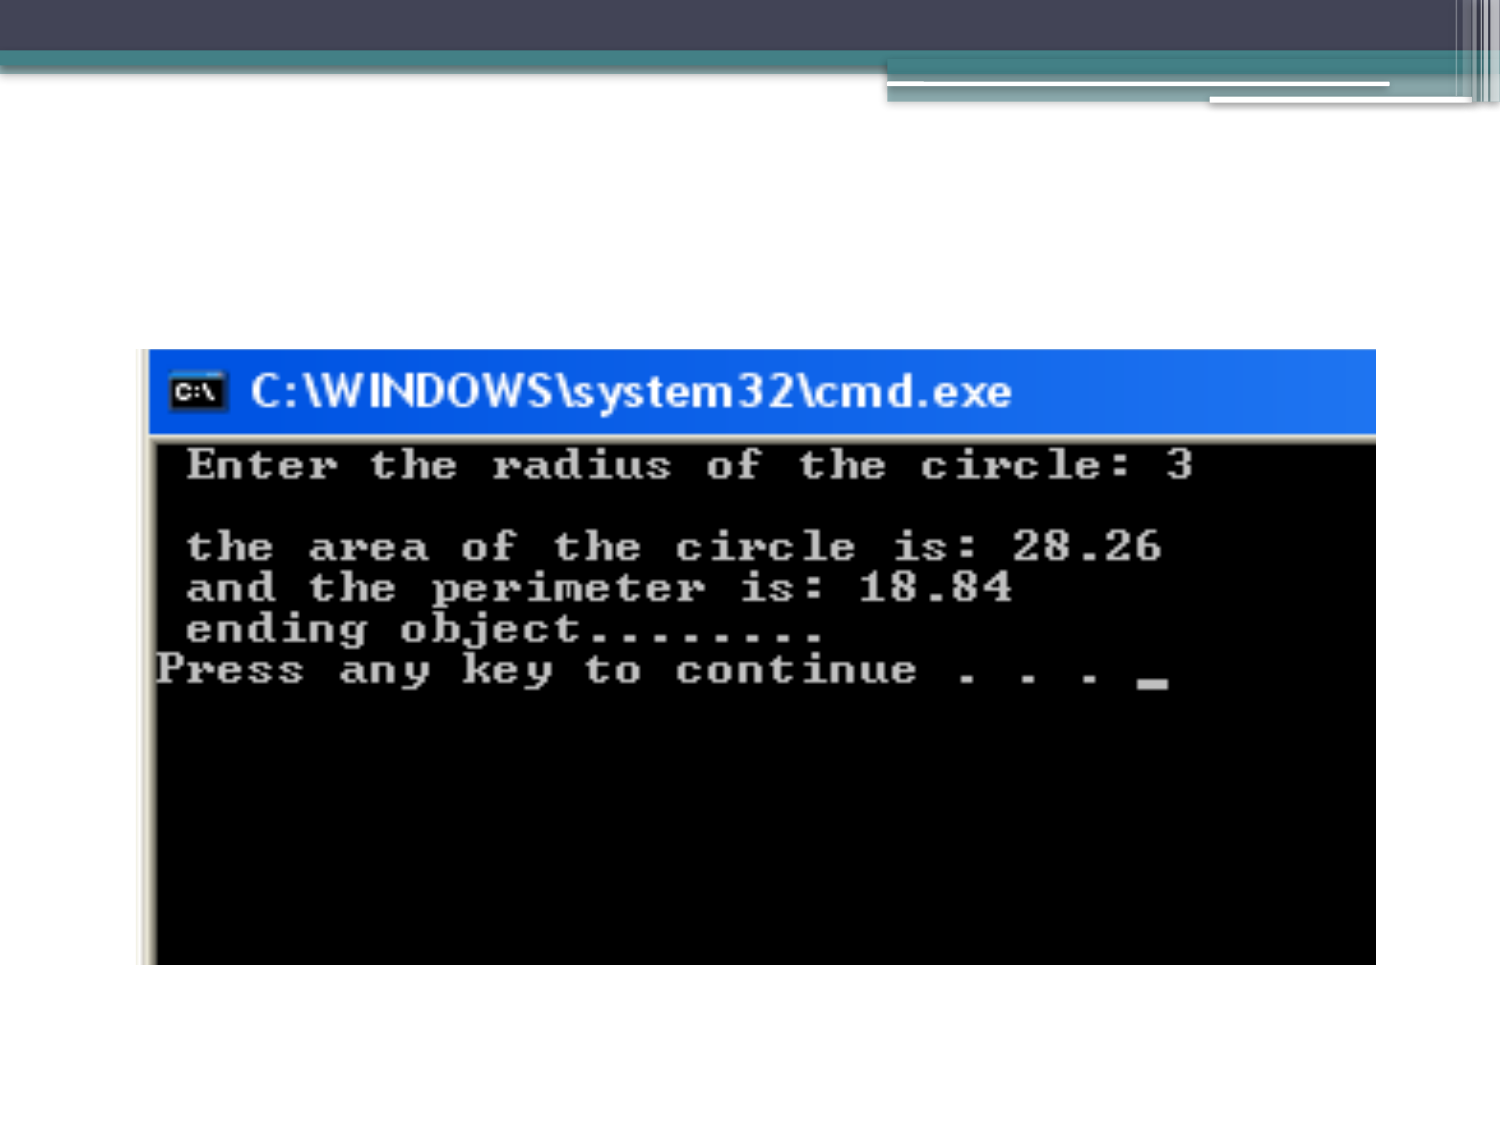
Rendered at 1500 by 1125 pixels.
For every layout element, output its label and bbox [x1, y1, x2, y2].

picture [135, 349, 1377, 965]
